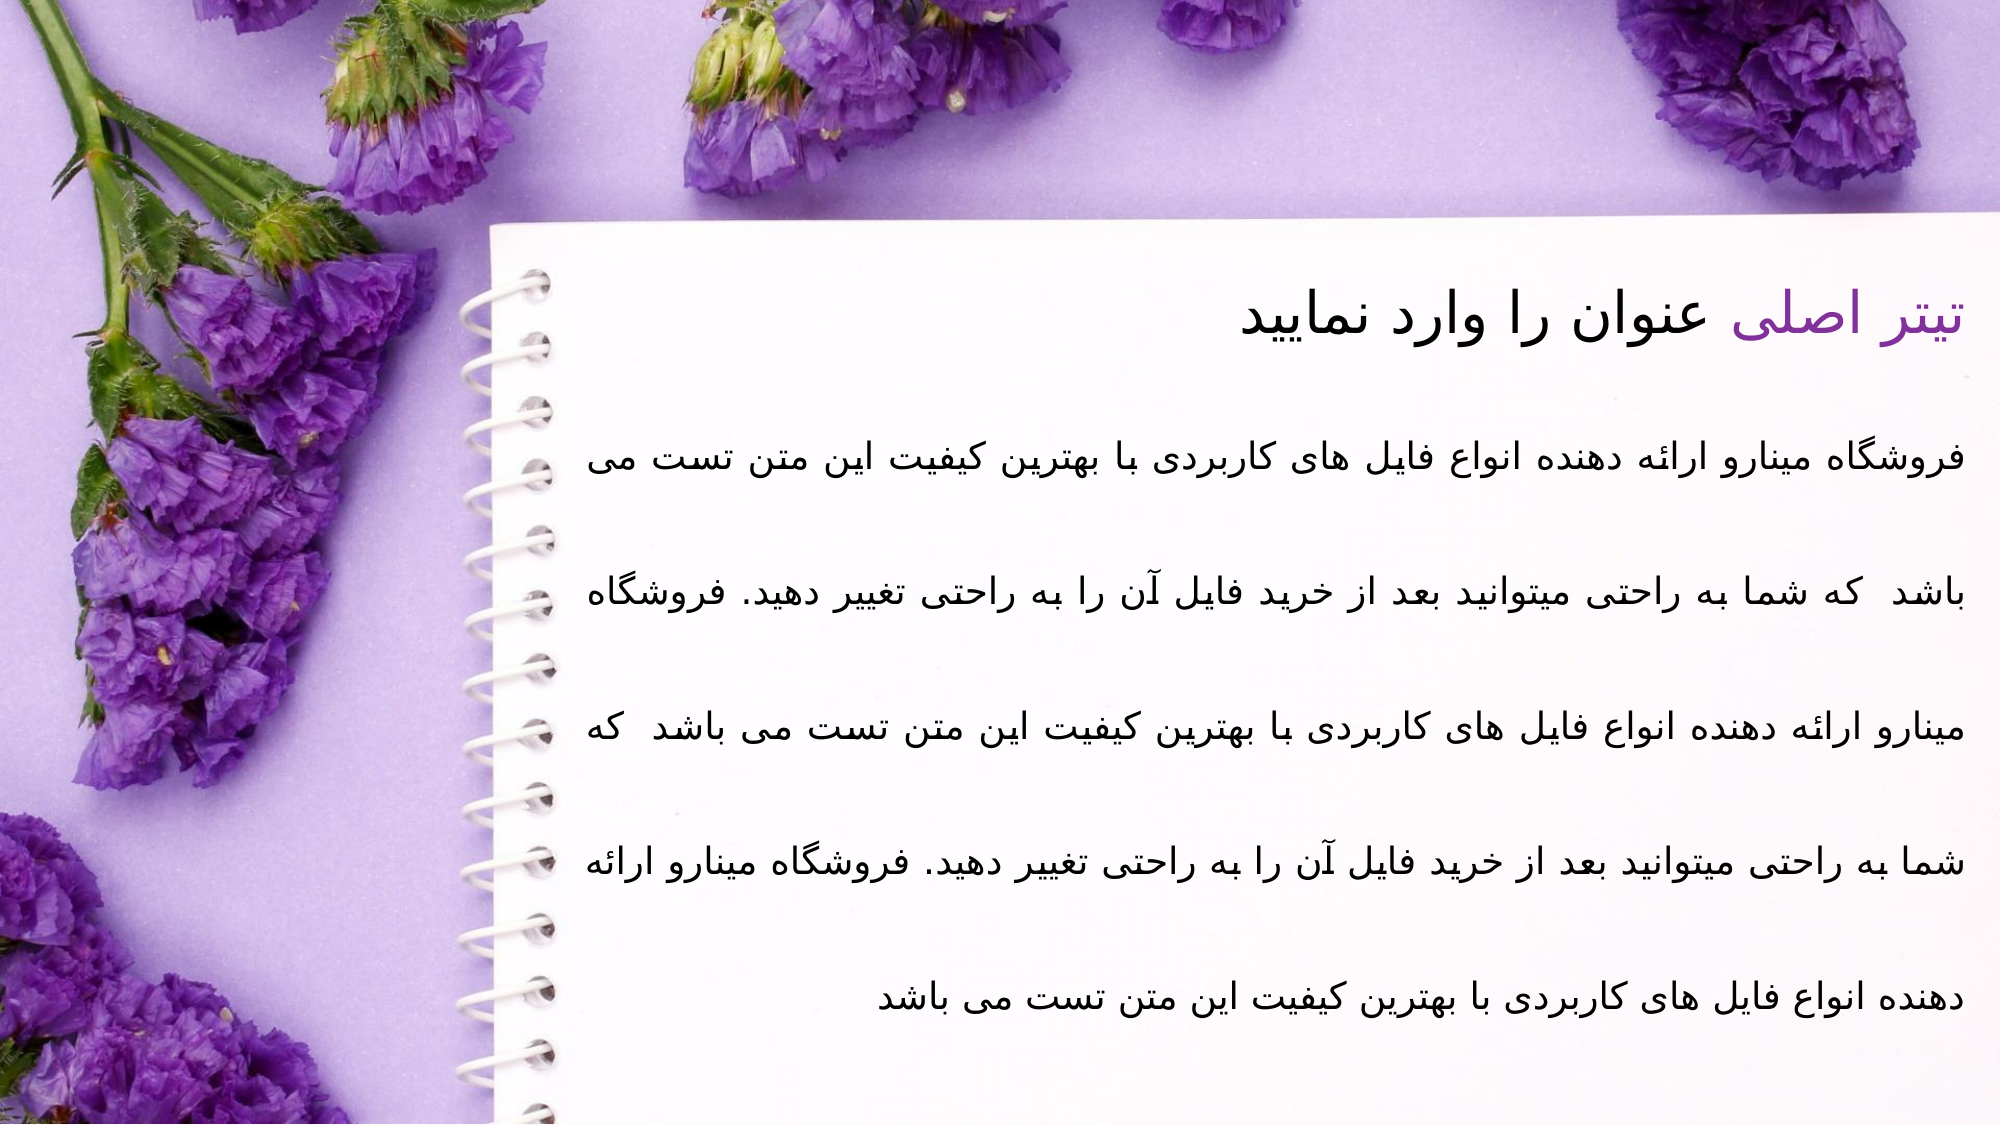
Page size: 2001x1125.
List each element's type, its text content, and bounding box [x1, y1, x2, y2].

picture [0, 0, 2000, 1124]
text_box تیتر اصلی عنوان را وارد نمایید [1114, 233, 1981, 334]
text_box فروشگاه مینارو ارائه دهنده انواع فایل های کاربردی با بهترین کیفیت این متن تست می باشد که شما به راحتی میتوانید بعد از خرید فایل آن را به راحتی تغییر دهید. فروشگاه مینارو ارائه دهنده انواع فایل های کاربردی با بهترین کیفیت این متن تست می باشد که شما به راحتی میتوانید بعد از خرید فایل آن را به راحتی تغییر دهید. فروشگاه مینارو ارائه دهنده انواع فایل های کاربردی با بهترین کیفیت این متن تست می باشد [569, 334, 1981, 1024]
